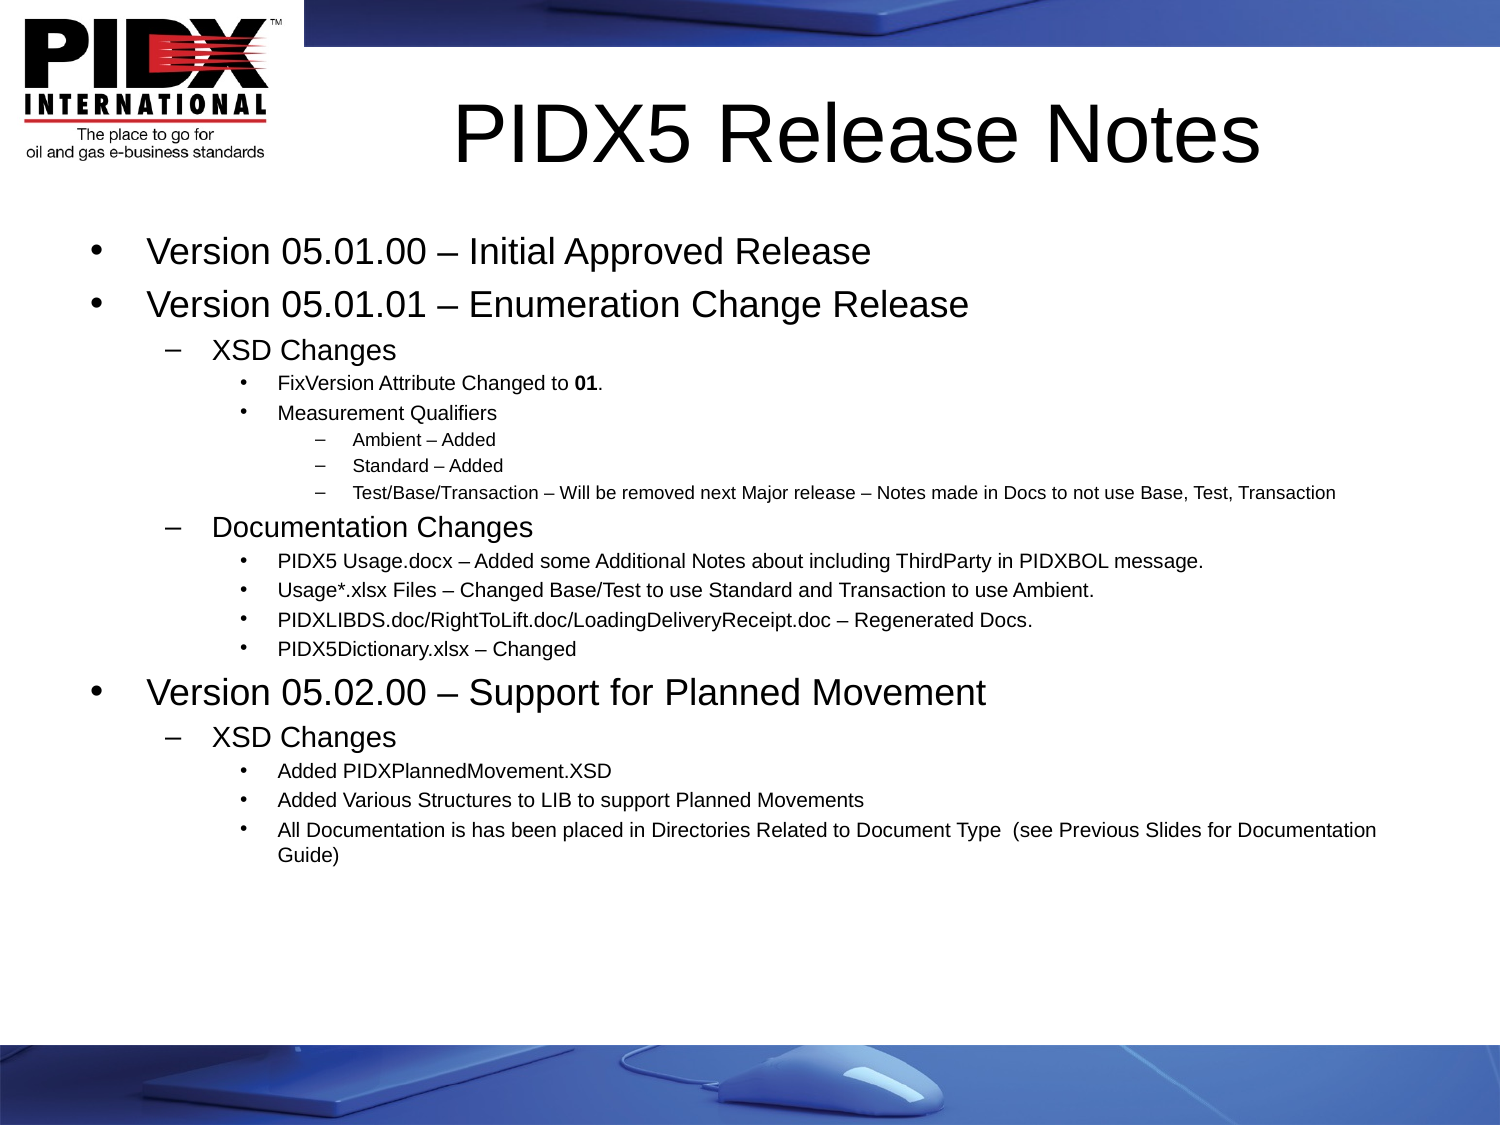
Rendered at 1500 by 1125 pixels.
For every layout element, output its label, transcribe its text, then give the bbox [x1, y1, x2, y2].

picture [0, 1045, 1500, 1125]
picture [17, 5, 290, 161]
picture [304, 0, 1500, 47]
list Version 05.01.00 – Initial Approved Release Version 05.01.01 – Enumeration Change Release XSD Changes FixVersion Attribute Changed to 01. Measurement Qualifiers Ambient – Added Standard – Added Test/Base/Transaction – Will be removed next Major release – Notes made in Docs to not use Base, Test, Transaction Documentation Changes PIDX5 Usage.docx – Added some Additional Notes about including ThirdParty in PIDXBOL message. Usage*.xlsx Files – Changed Base/Test to use Standard and Transaction to use Ambient. PIDXLIBDS.doc/RightToLift.doc/LoadingDeliveryReceipt.doc – Regenerated Docs. PIDX5Dictionary.xlsx – Changed Version 05.02.00 – Support for Planned Movement XSD Changes Added PIDXPlannedMovement.XSD Added Various Structures to LIB to support Planned Movements All Documentation is has been placed in Directories Related to Document Type (see Previous Slides for Documentation Guide) [75, 219, 1425, 1024]
title PIDX5 Release Notes [289, 54, 1426, 204]
